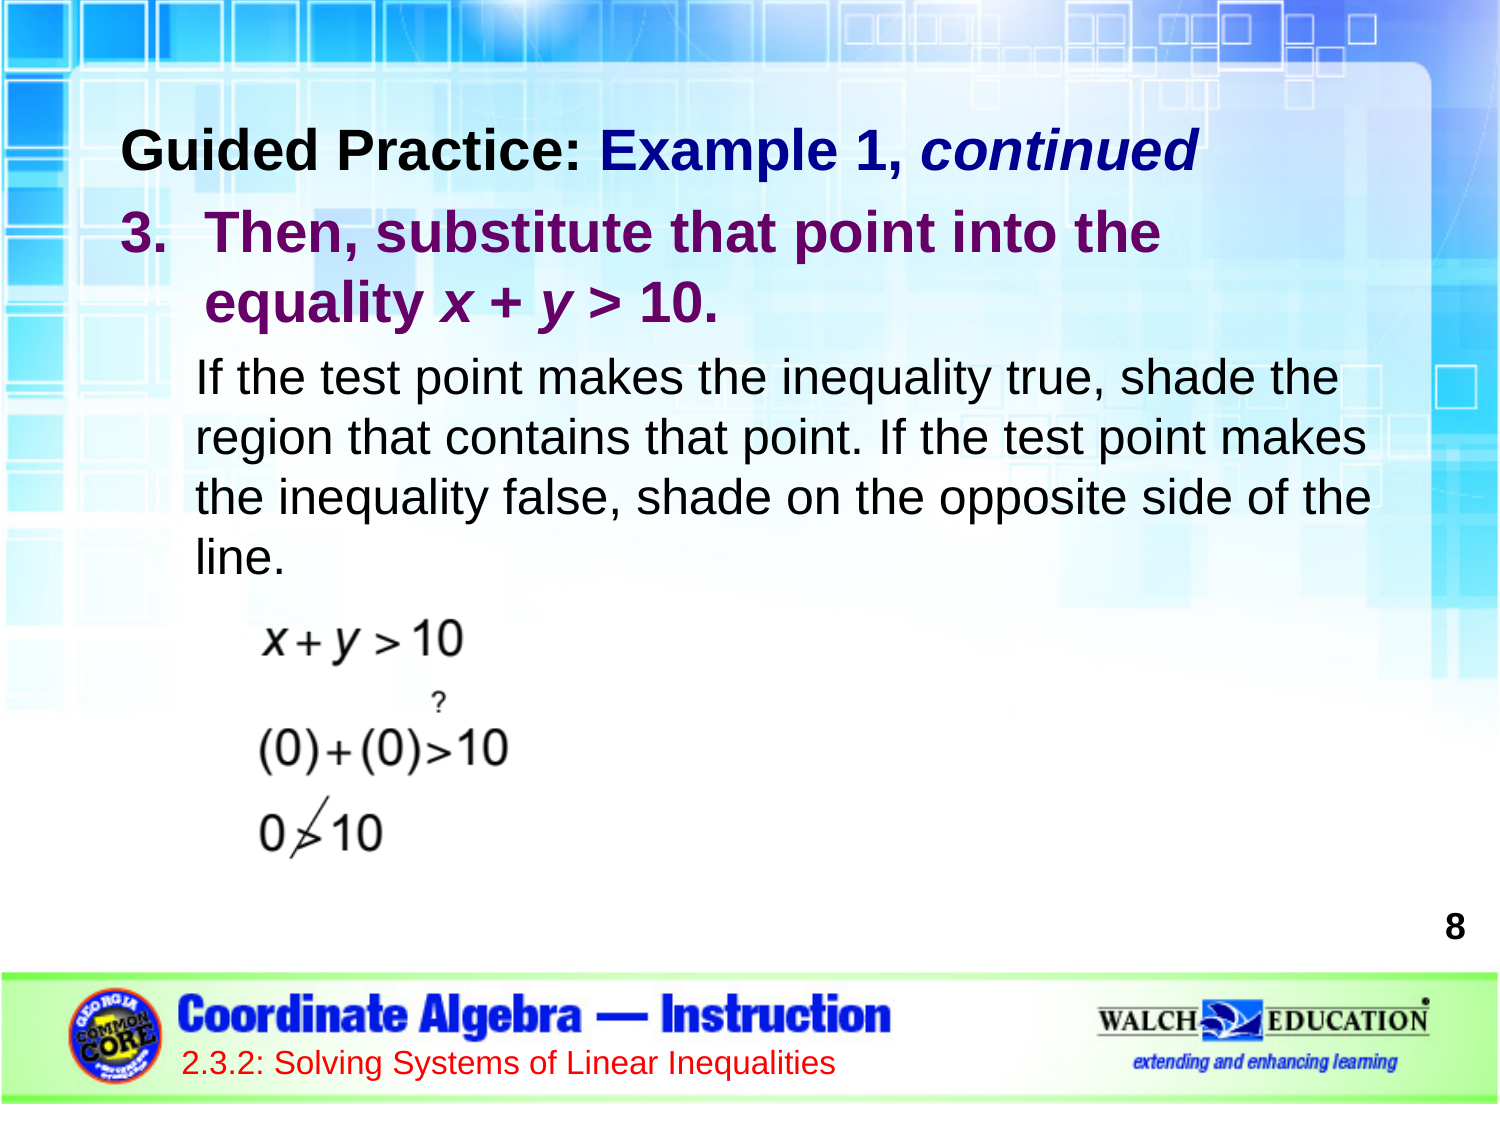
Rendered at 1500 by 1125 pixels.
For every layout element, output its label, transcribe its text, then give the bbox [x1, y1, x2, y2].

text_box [256, 613, 510, 862]
subtitle Guided Practice: Example 1, continued Then, substitute that point into the equality x + y > 10. If the test point makes the inequality true, shade the region that contains that point. If the test point makes the inequality false, shade on the opposite side of the line. [105, 105, 1394, 925]
picture [1, 0, 1500, 1104]
list 2.3.2: Solving Systems of Linear Inequalities [166, 1033, 1074, 1078]
slide_number 8 [1361, 901, 1481, 949]
